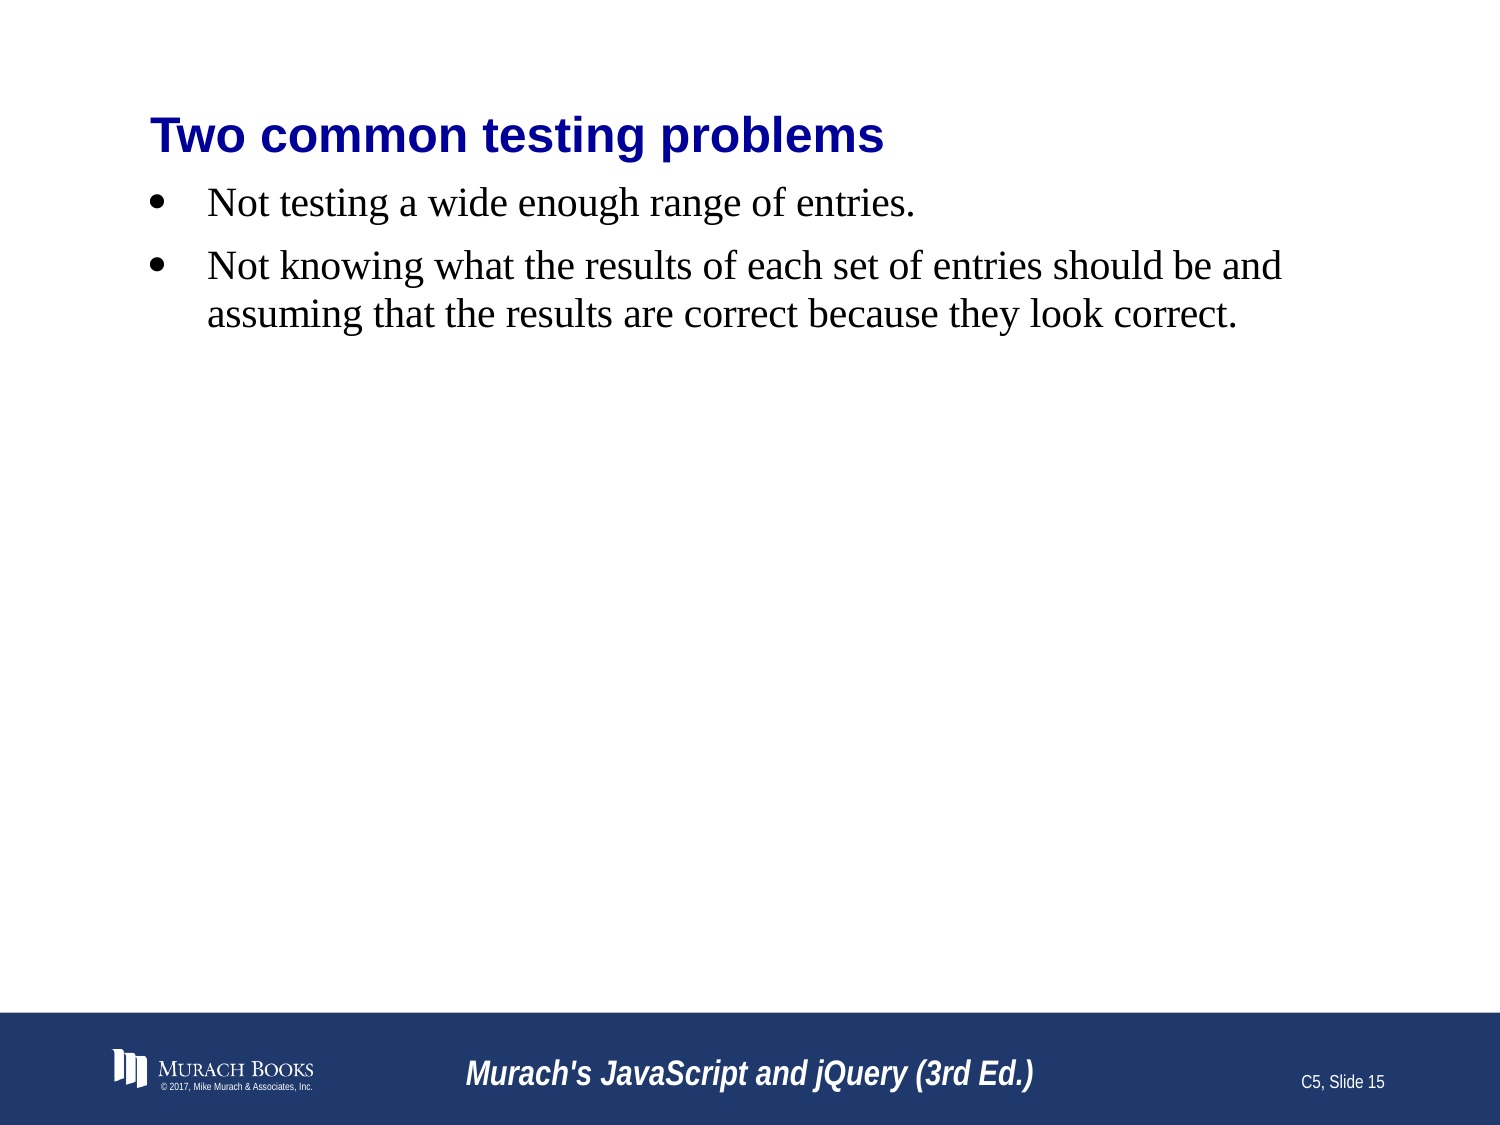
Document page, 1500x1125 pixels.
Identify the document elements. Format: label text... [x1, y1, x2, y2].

slide_number C5, Slide 15 [1087, 1025, 1400, 1100]
footer © 2017, Mike Murach & Associates, Inc. [12, 1025, 463, 1100]
title Two common testing problems [150, 102, 1350, 164]
slide_number Murach's JavaScript and jQuery (3rd Ed.) [463, 1025, 1050, 1100]
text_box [149, 174, 1350, 350]
